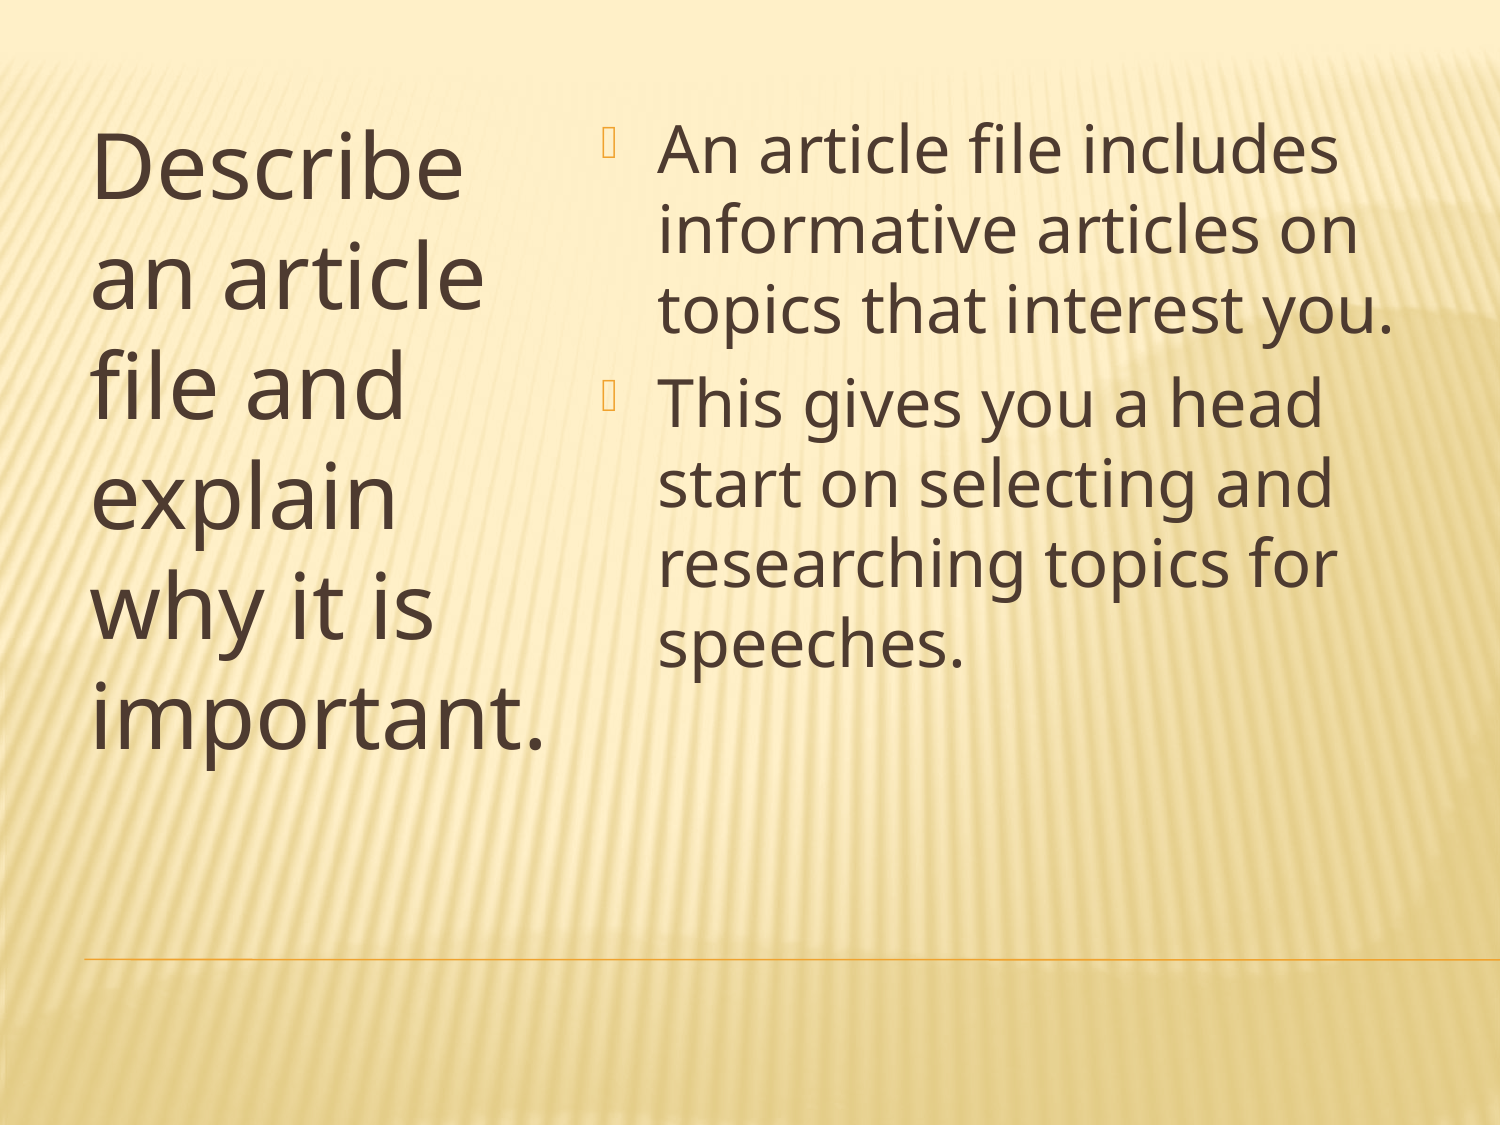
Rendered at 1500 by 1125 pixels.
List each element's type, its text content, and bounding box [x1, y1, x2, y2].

list An article file includes informative articles on topics that interest you. This gives you a head start on selecting and researching topics for speeches. [586, 99, 1463, 888]
list Describe an article file and explain why it is important. [75, 99, 569, 888]
